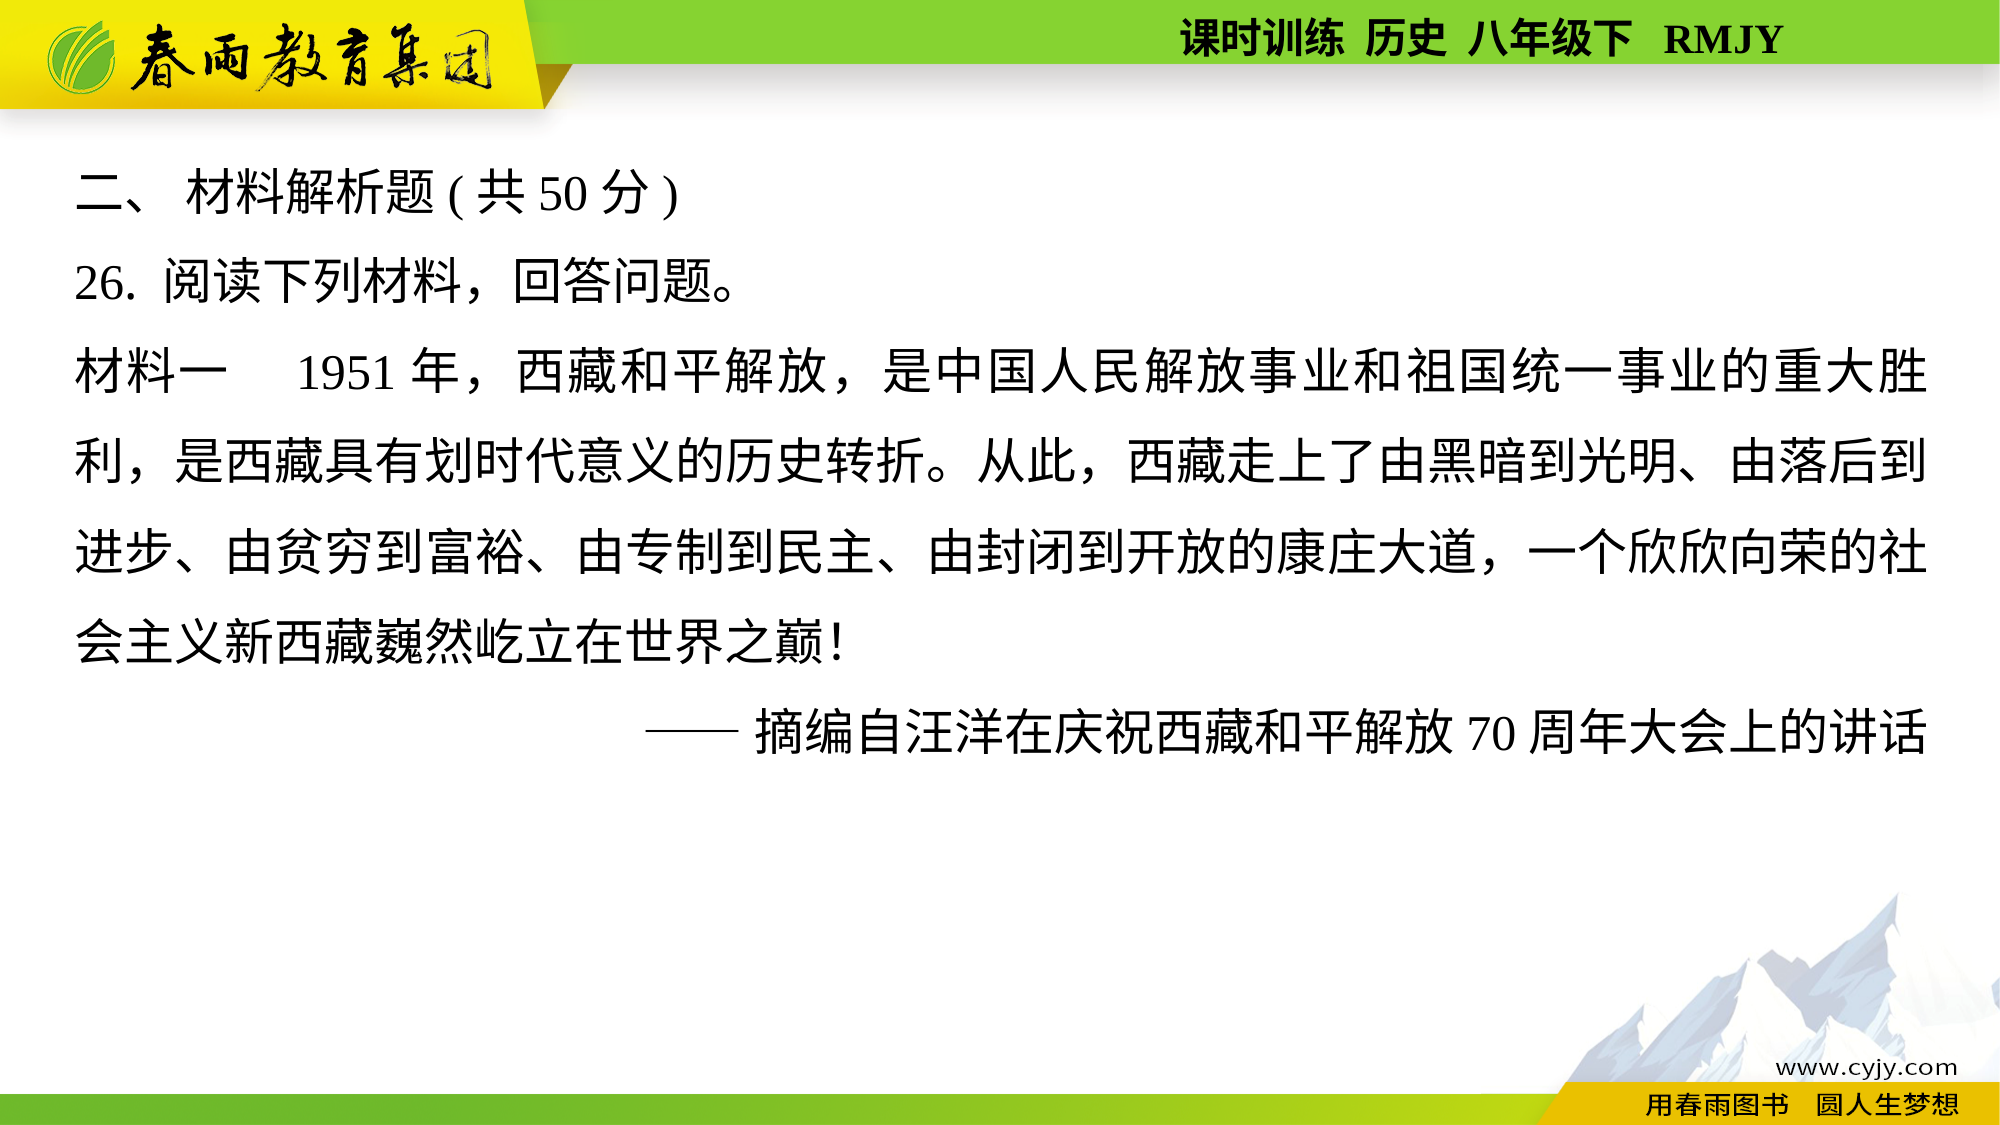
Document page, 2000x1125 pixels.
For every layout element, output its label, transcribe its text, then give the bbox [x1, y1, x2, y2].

list 二、 材料解析题(共50分) 26. 阅读下列材料，回答问题。 材料一 1951年，西藏和平解放，是中国人民解放事业和祖国统一事业的重大胜利，是西藏具有划时代意义的历史转折。从此，西藏走上了由黑暗到光明、由落后到进步、由贫穷到富裕、由专制到民主、由封闭到开放的康庄大道，一个欣欣向荣的社会主义新西藏巍然屹立在世界之巅！ ——摘编自汪洋在庆祝西藏和平解放70周年大会上的讲话 [59, 122, 1944, 774]
picture [0, 0, 2000, 1125]
